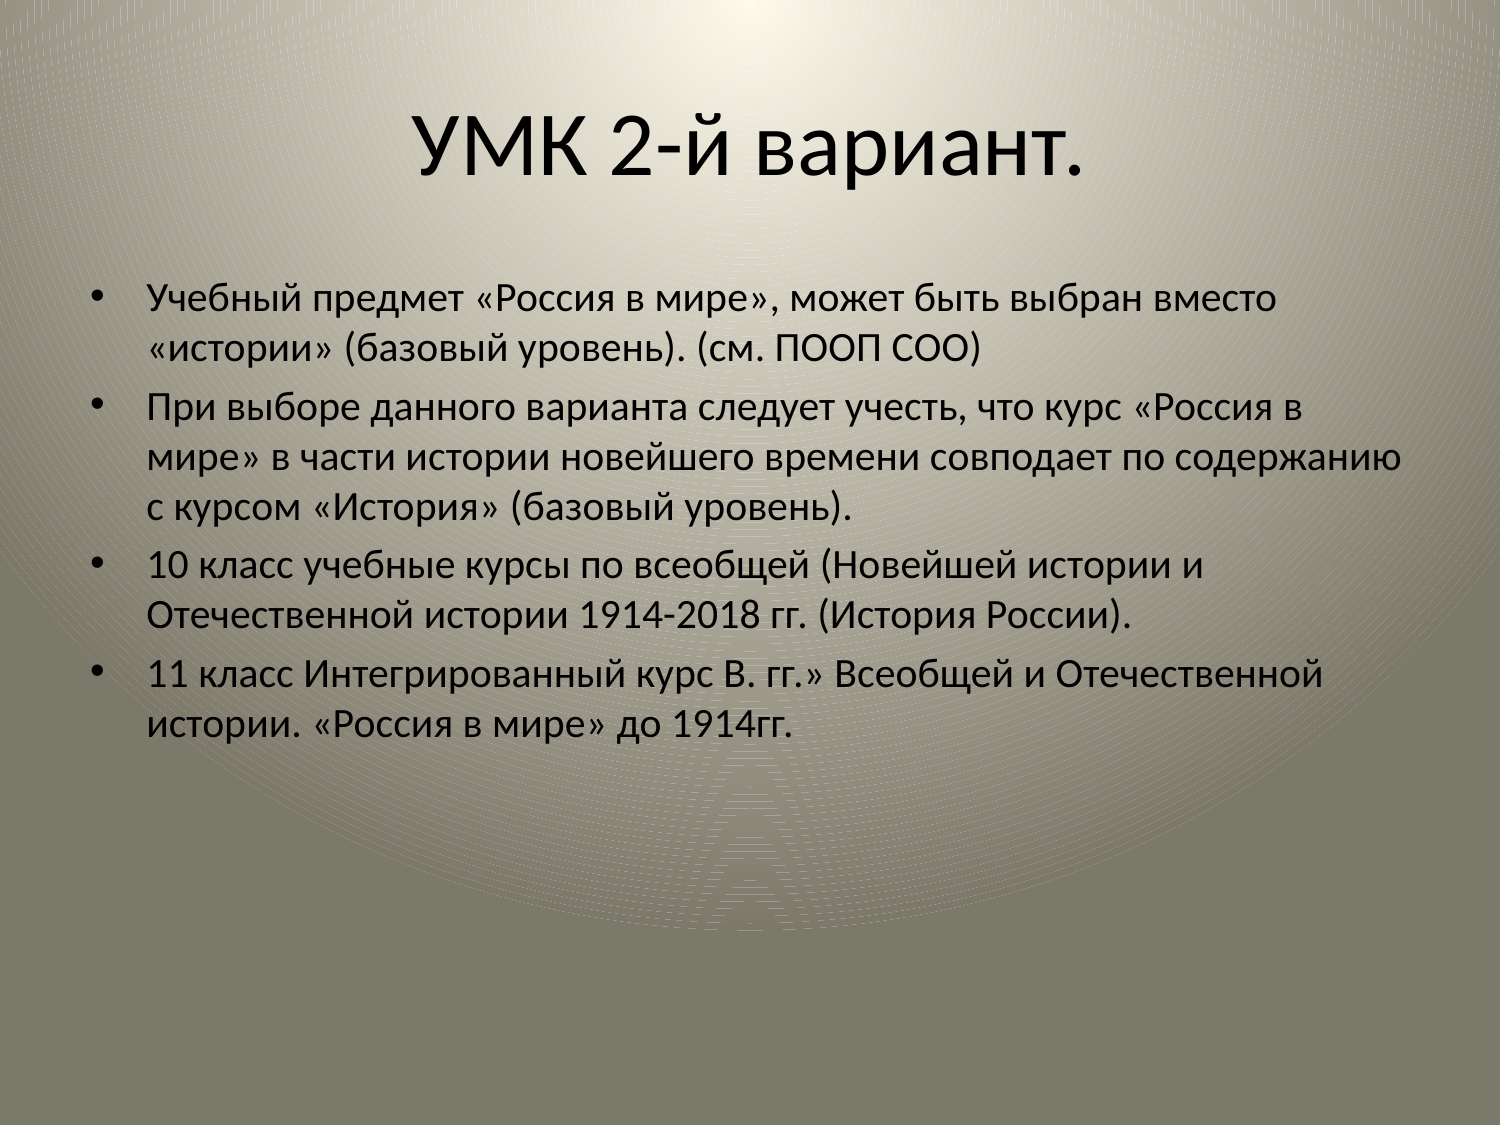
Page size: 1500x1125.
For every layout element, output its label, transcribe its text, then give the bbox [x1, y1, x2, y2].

title УМК 2-й вариант. [75, 45, 1425, 233]
list Учебный предмет «Россия в мире», может быть выбран вместо «истории» (базовый уровень). (см. ПООП СОО) При выборе данного варианта следует учесть, что курс «Россия в мире» в части истории новейшего времени совподает по содержанию с курсом «История» (базовый уровень). 10 класс учебные курсы по всеобщей (Новейшей истории и Отечественной истории 1914-2018 гг. (История России). 11 класс Интегрированный курс В. гг.» Всеобщей и Отечественной истории. «Россия в мире» до 1914гг. [75, 262, 1425, 1005]
